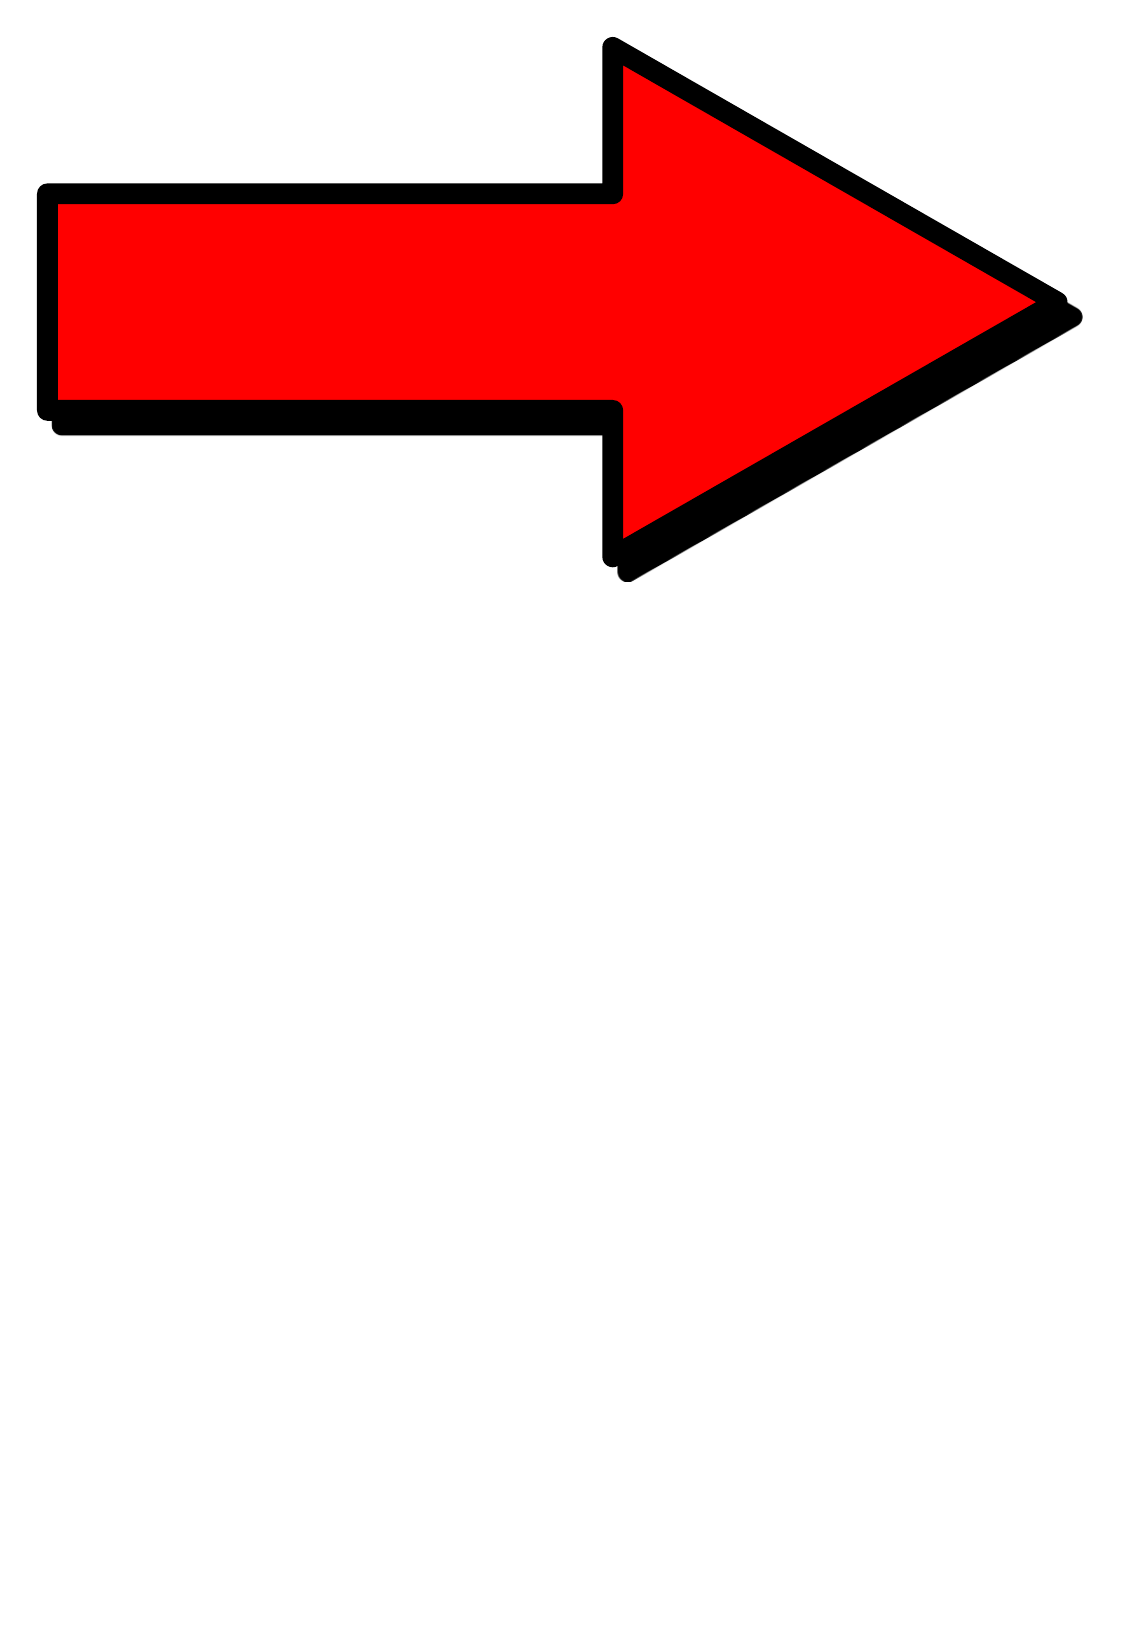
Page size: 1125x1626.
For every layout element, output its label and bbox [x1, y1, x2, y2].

text_box [45, 45, 1060, 559]
